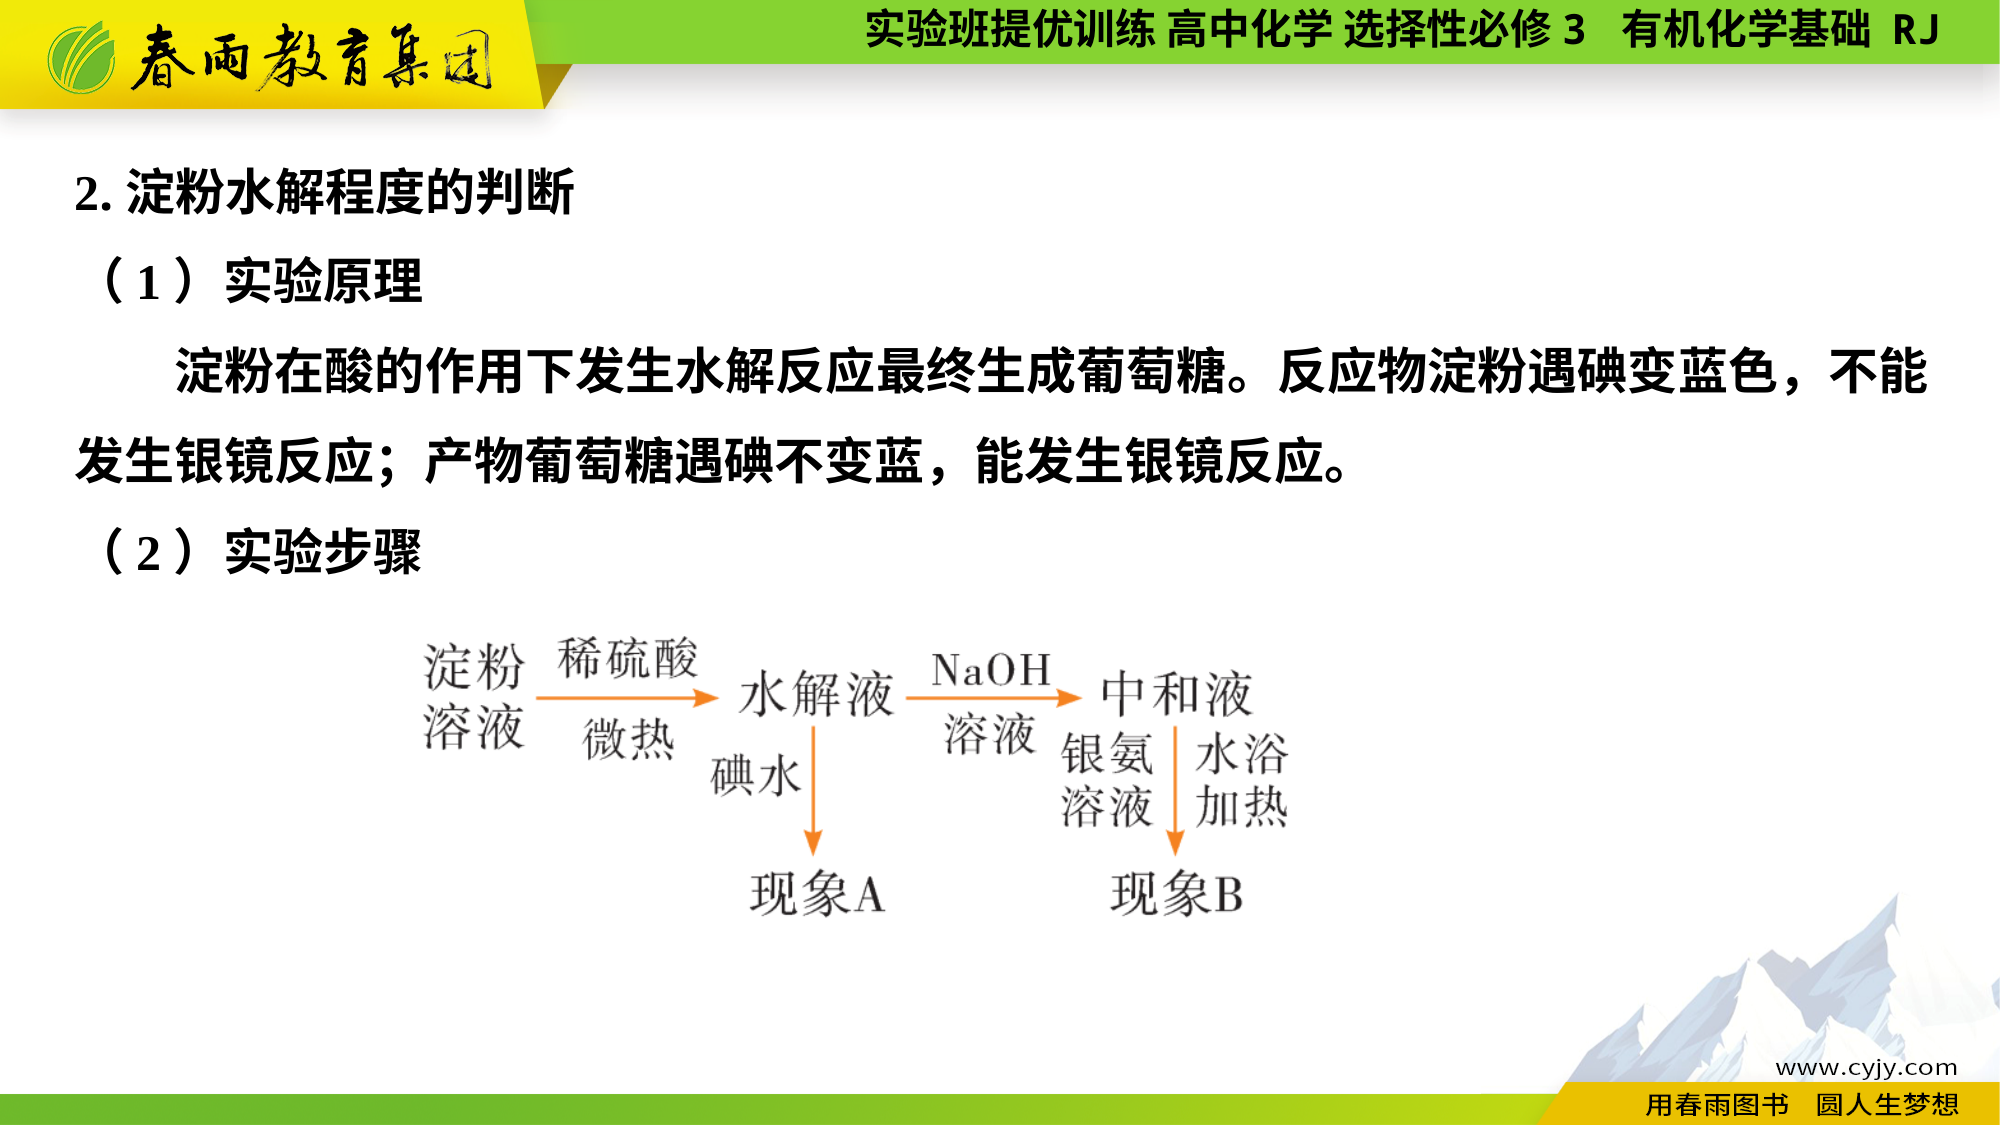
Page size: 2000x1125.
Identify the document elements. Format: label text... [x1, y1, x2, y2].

picture [0, 0, 2000, 1125]
list 2.淀粉水解程度的判断 （1）实验原理 淀粉在酸的作用下发生水解反应最终生成葡萄糖。反应物淀粉遇碘变蓝色，不能发生银镜反应；产物葡萄糖遇碘不变蓝，能发生银镜反应。 （2）实验步骤 [59, 122, 1944, 581]
